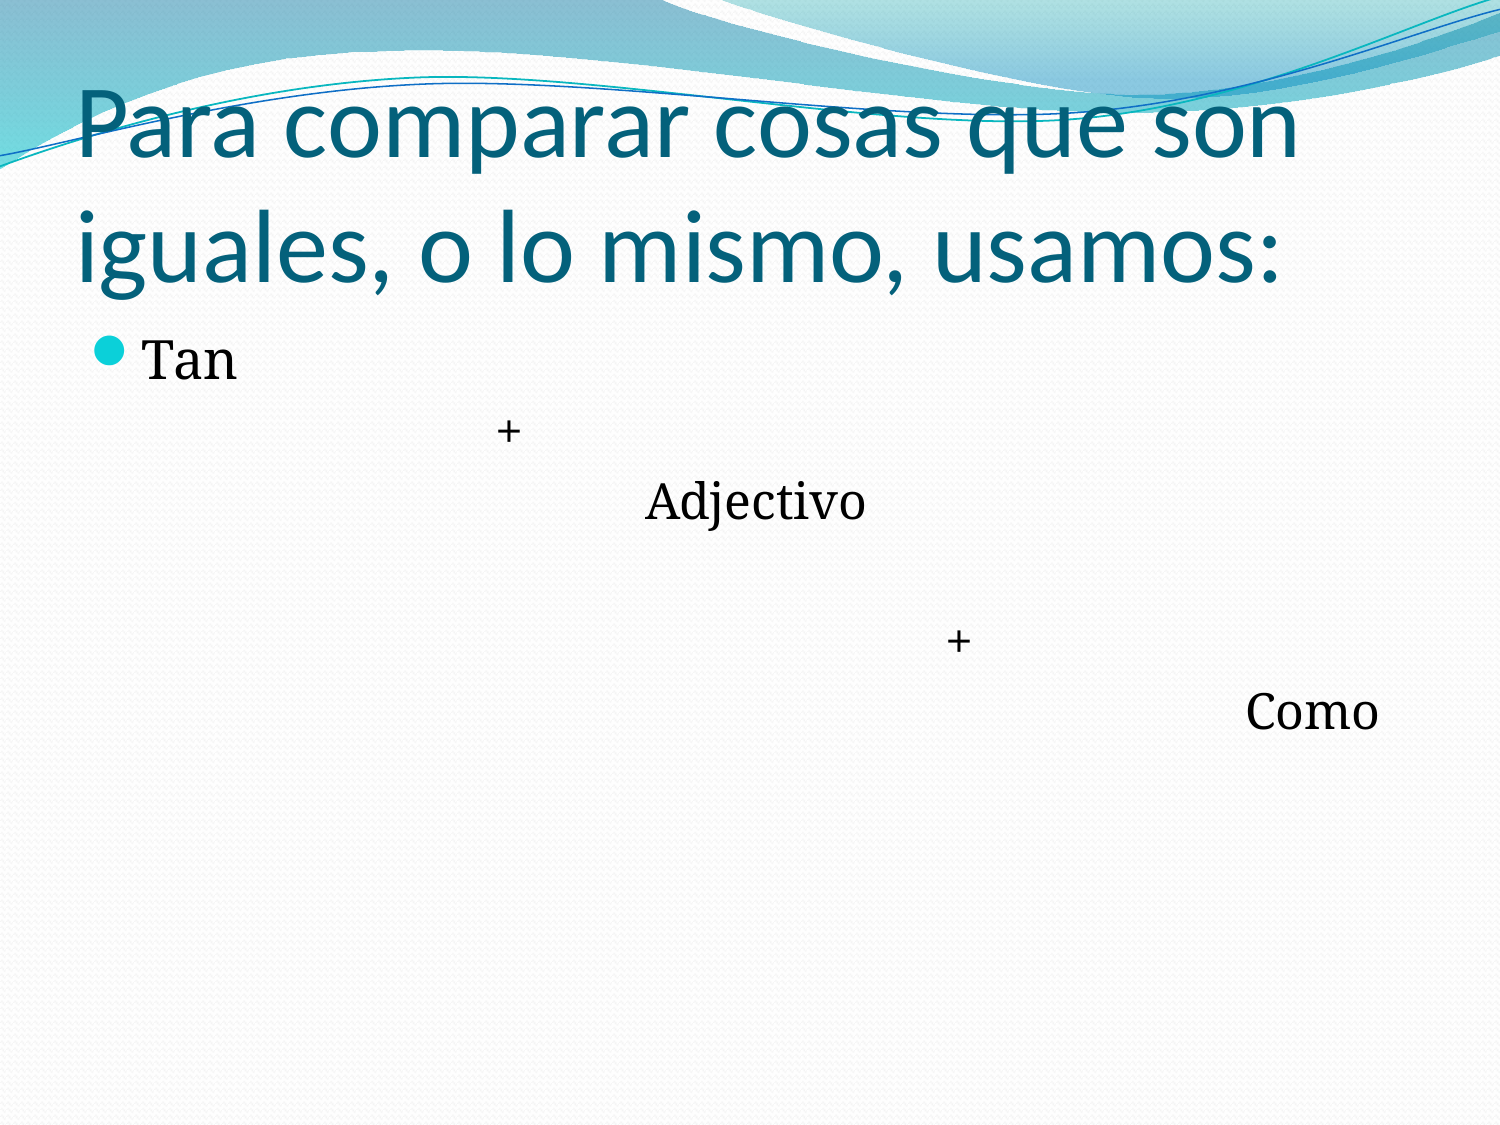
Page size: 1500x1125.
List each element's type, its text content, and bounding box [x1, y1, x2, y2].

list Tan + Adjectivo + Como [74, 317, 1426, 1038]
title Para comparar cosas que son iguales, o lo mismo, usamos: [74, 115, 1426, 304]
